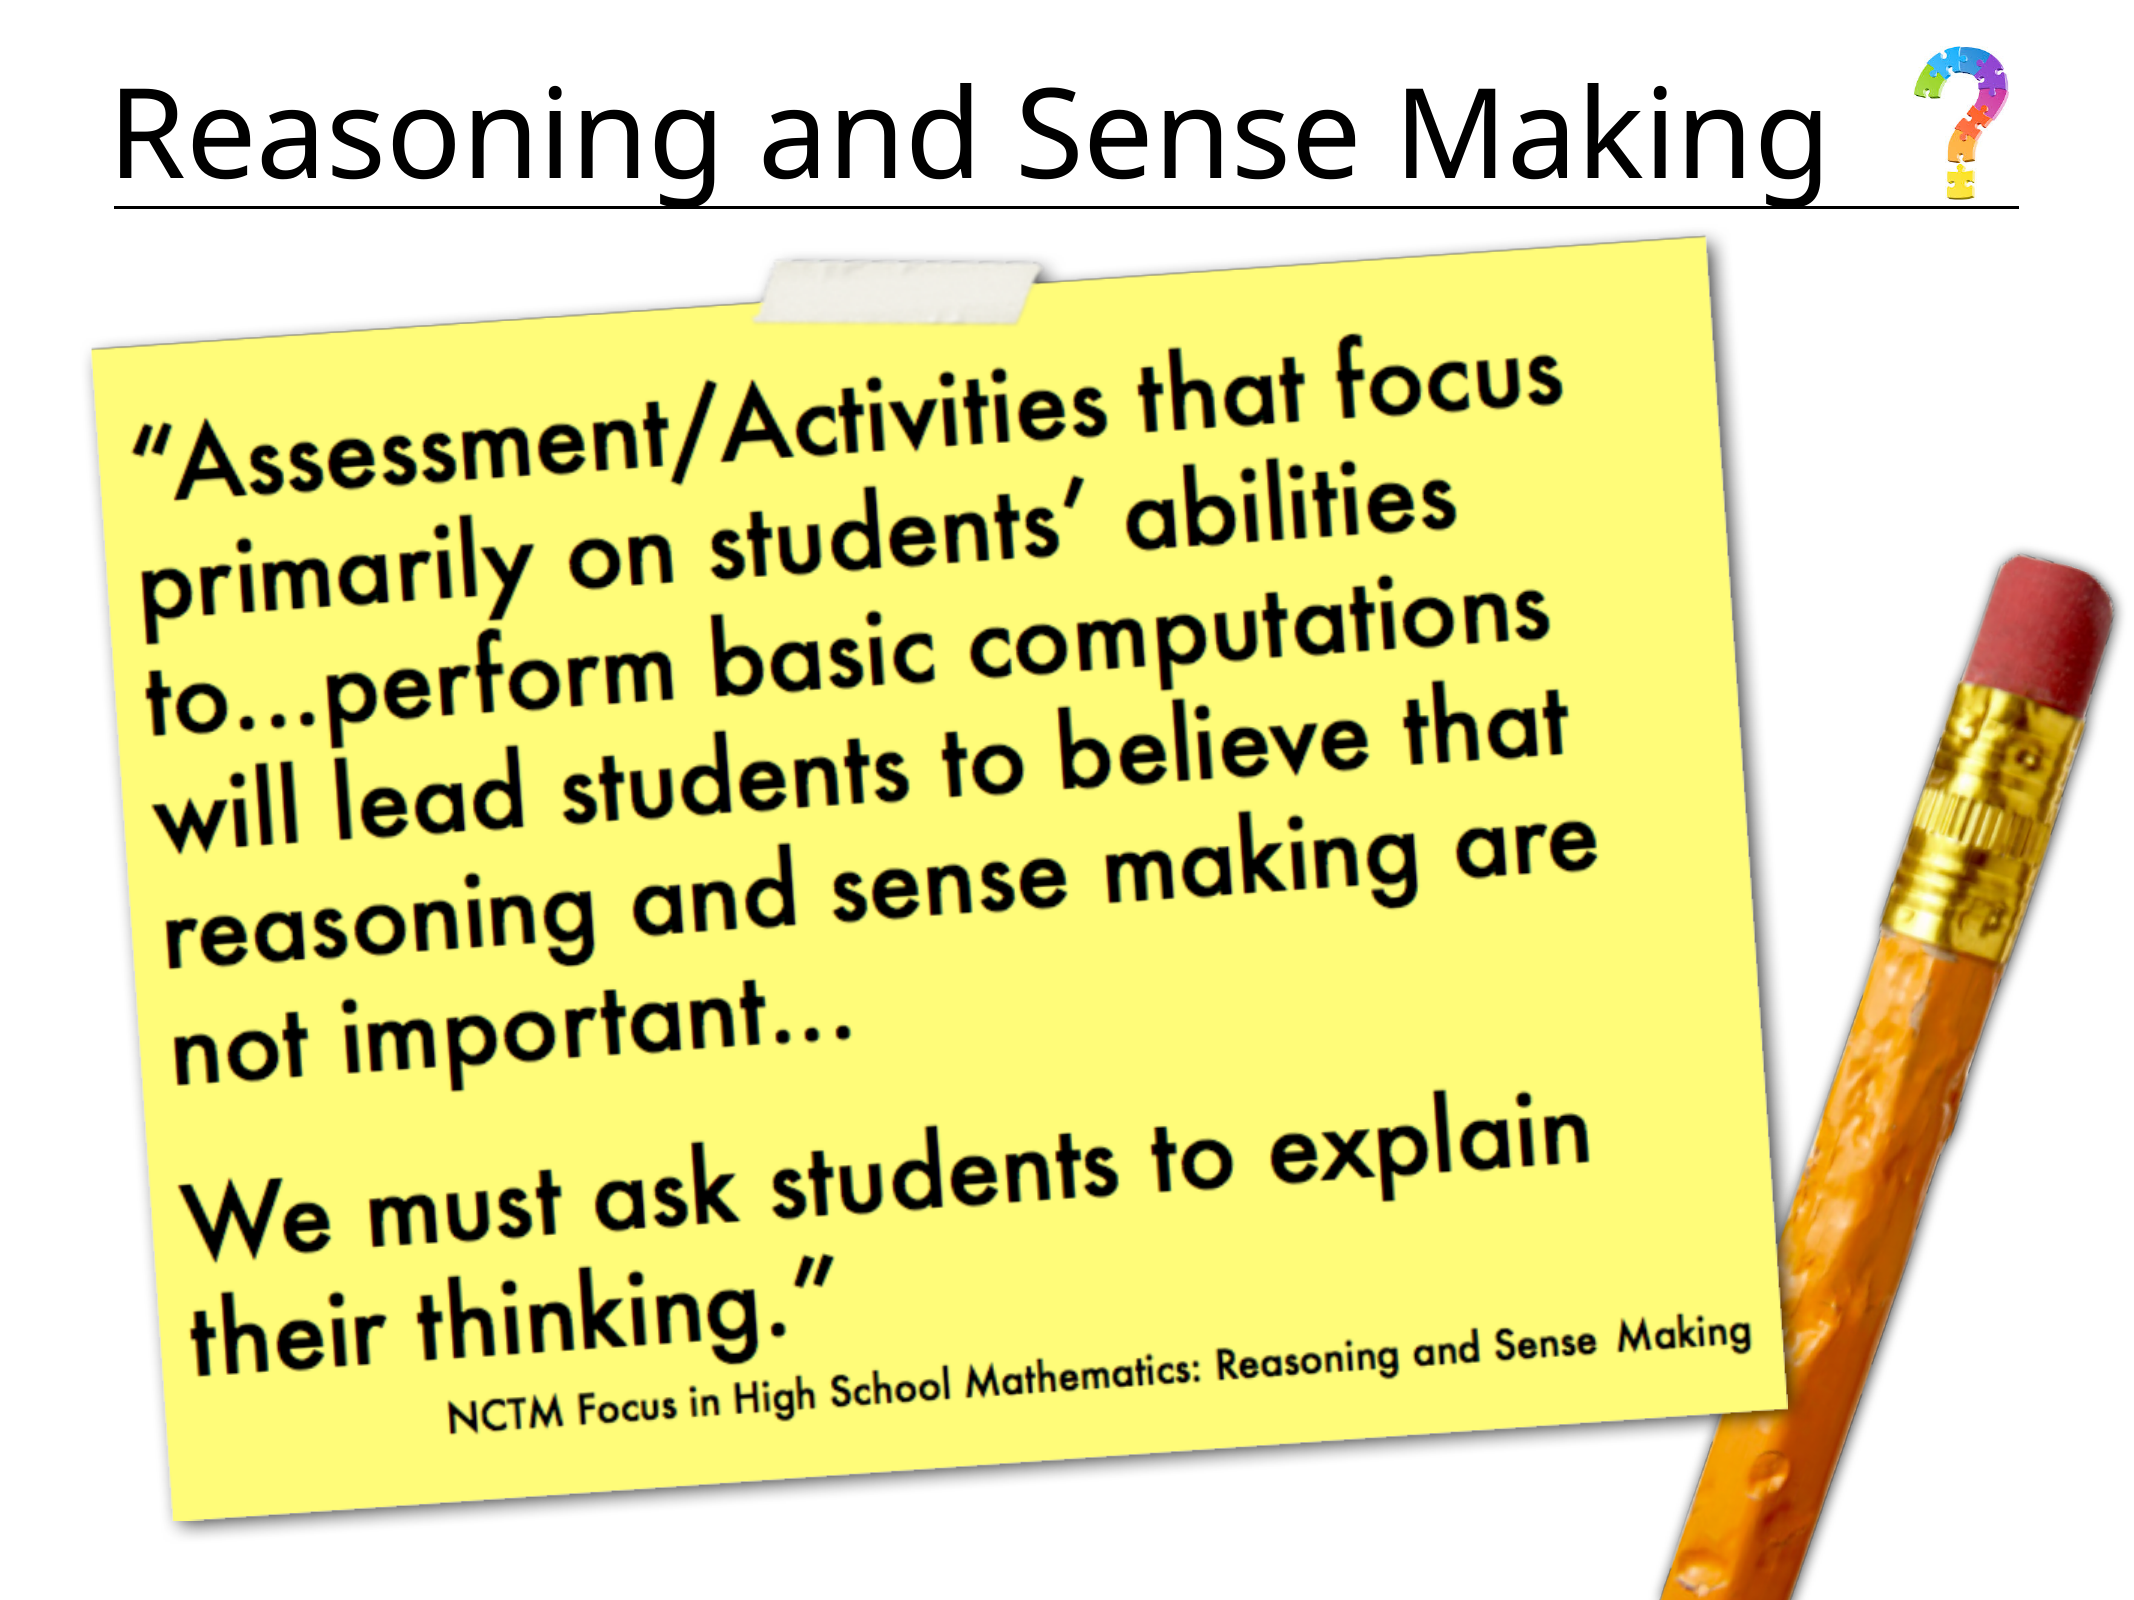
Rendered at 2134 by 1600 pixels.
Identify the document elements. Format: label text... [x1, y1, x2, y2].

picture [89, 215, 2134, 1600]
text_box Reasoning and Sense Making [108, 41, 113, 215]
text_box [114, 35, 2026, 210]
